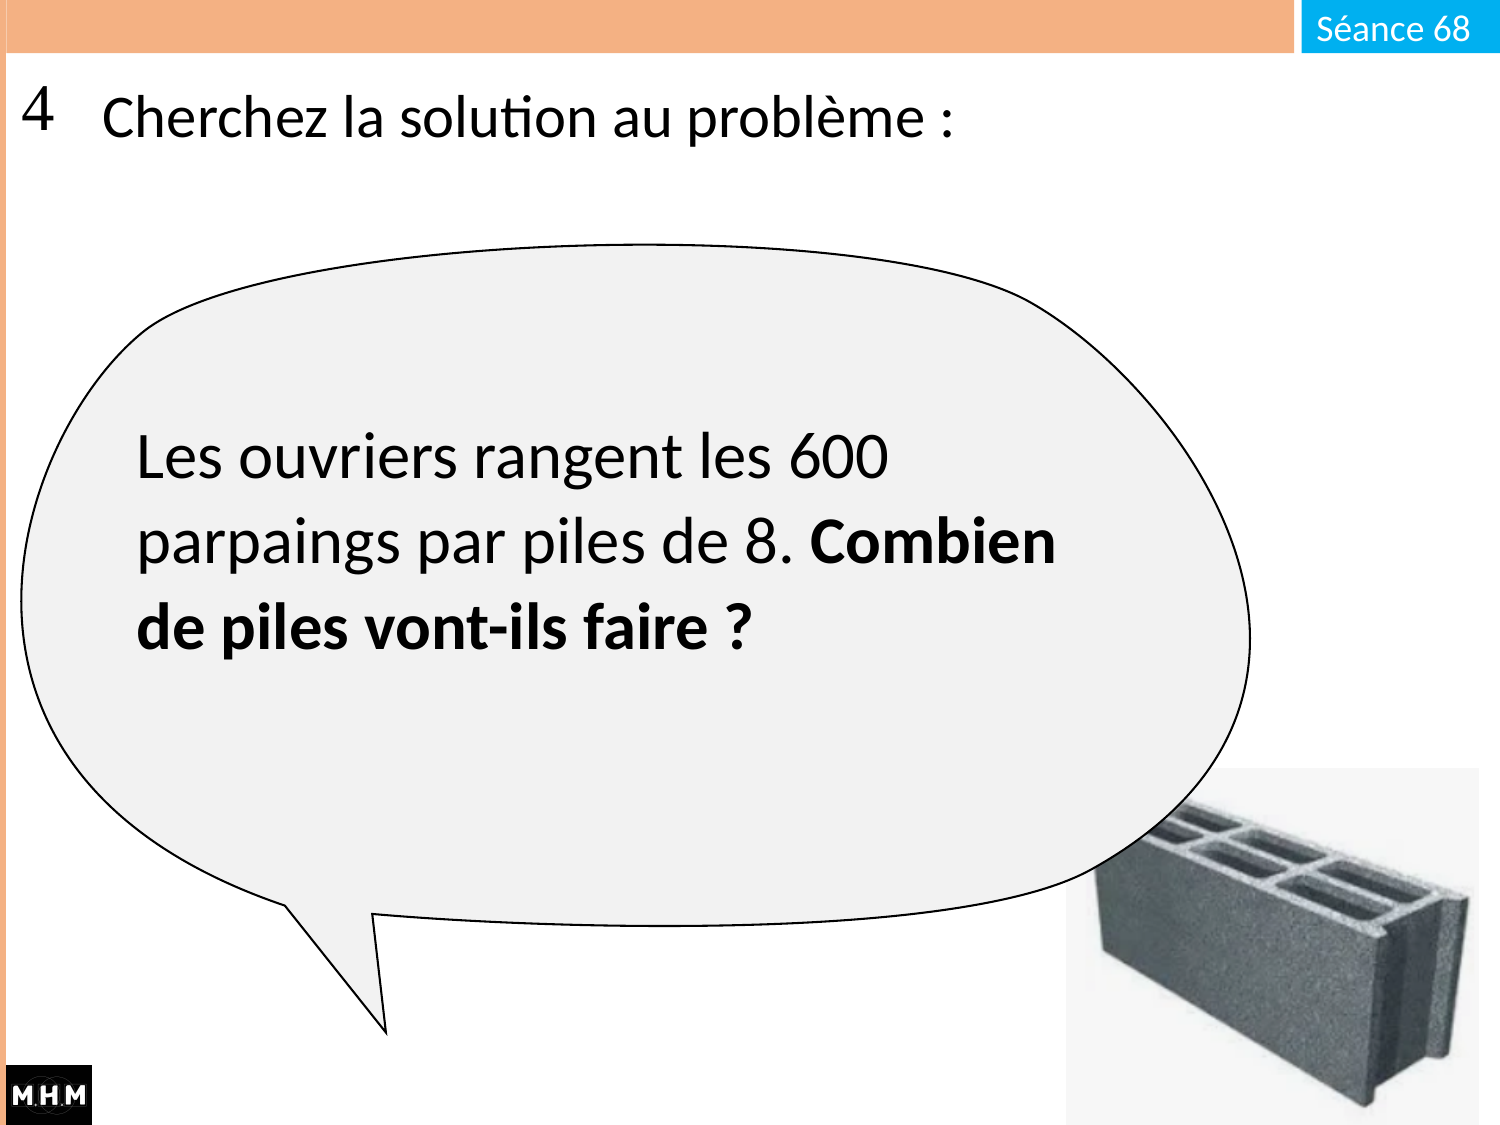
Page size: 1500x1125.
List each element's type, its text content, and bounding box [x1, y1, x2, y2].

title Cherchez la solution au problème : [87, 32, 1382, 158]
text_box Les ouvriers rangent les 600 parpaings par piles de 8. Combien de piles vont-ils faire ? [121, 398, 1128, 670]
picture [1066, 768, 1479, 1125]
text_box [20, 243, 1252, 1036]
picture [6, 1065, 92, 1125]
